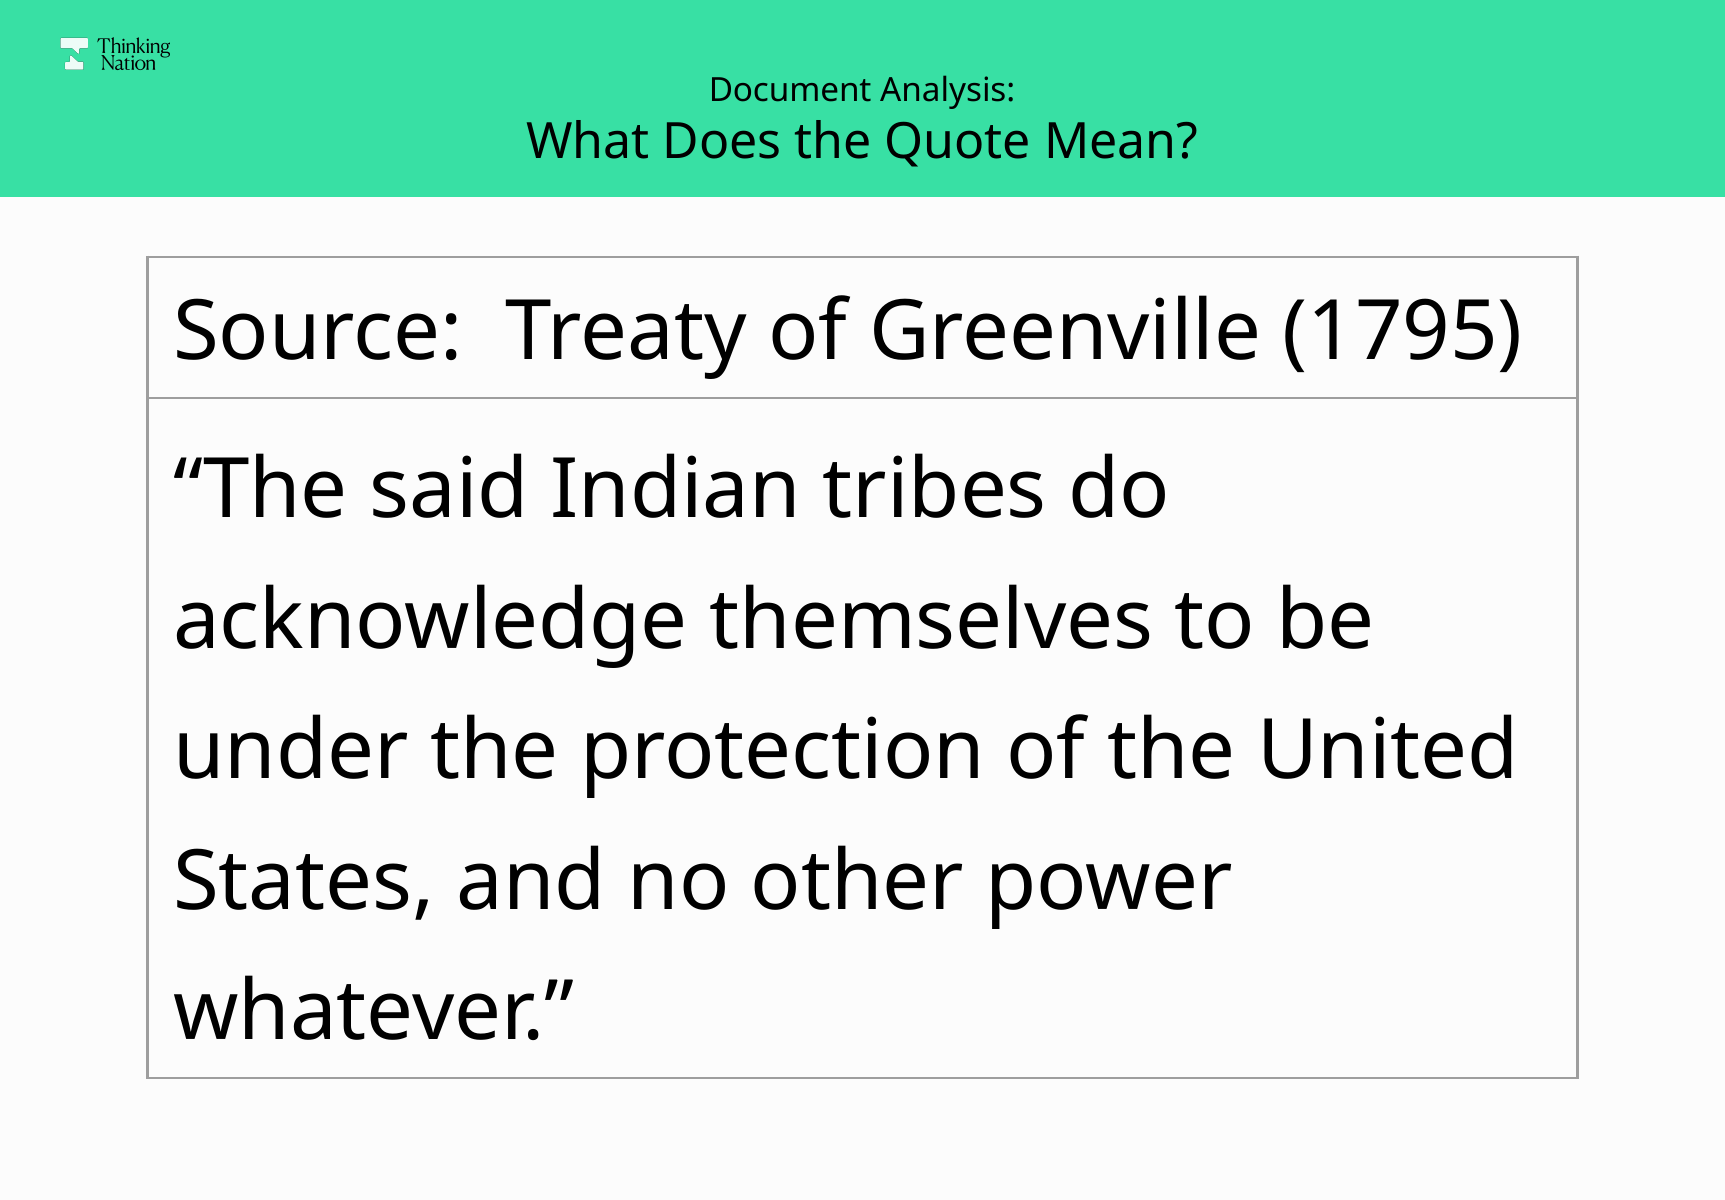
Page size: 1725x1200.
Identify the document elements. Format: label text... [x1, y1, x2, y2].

picture [47, 27, 175, 81]
text_box Document Analysis: What Does the Quote Mean? [0, 0, 1725, 197]
table_header Source: Treaty of Greenville (1795) [149, 258, 1576, 397]
table_cell “The said Indian tribes do acknowledge themselves to be under the protection of the United States, and no other power whatever.” [149, 399, 1576, 1077]
